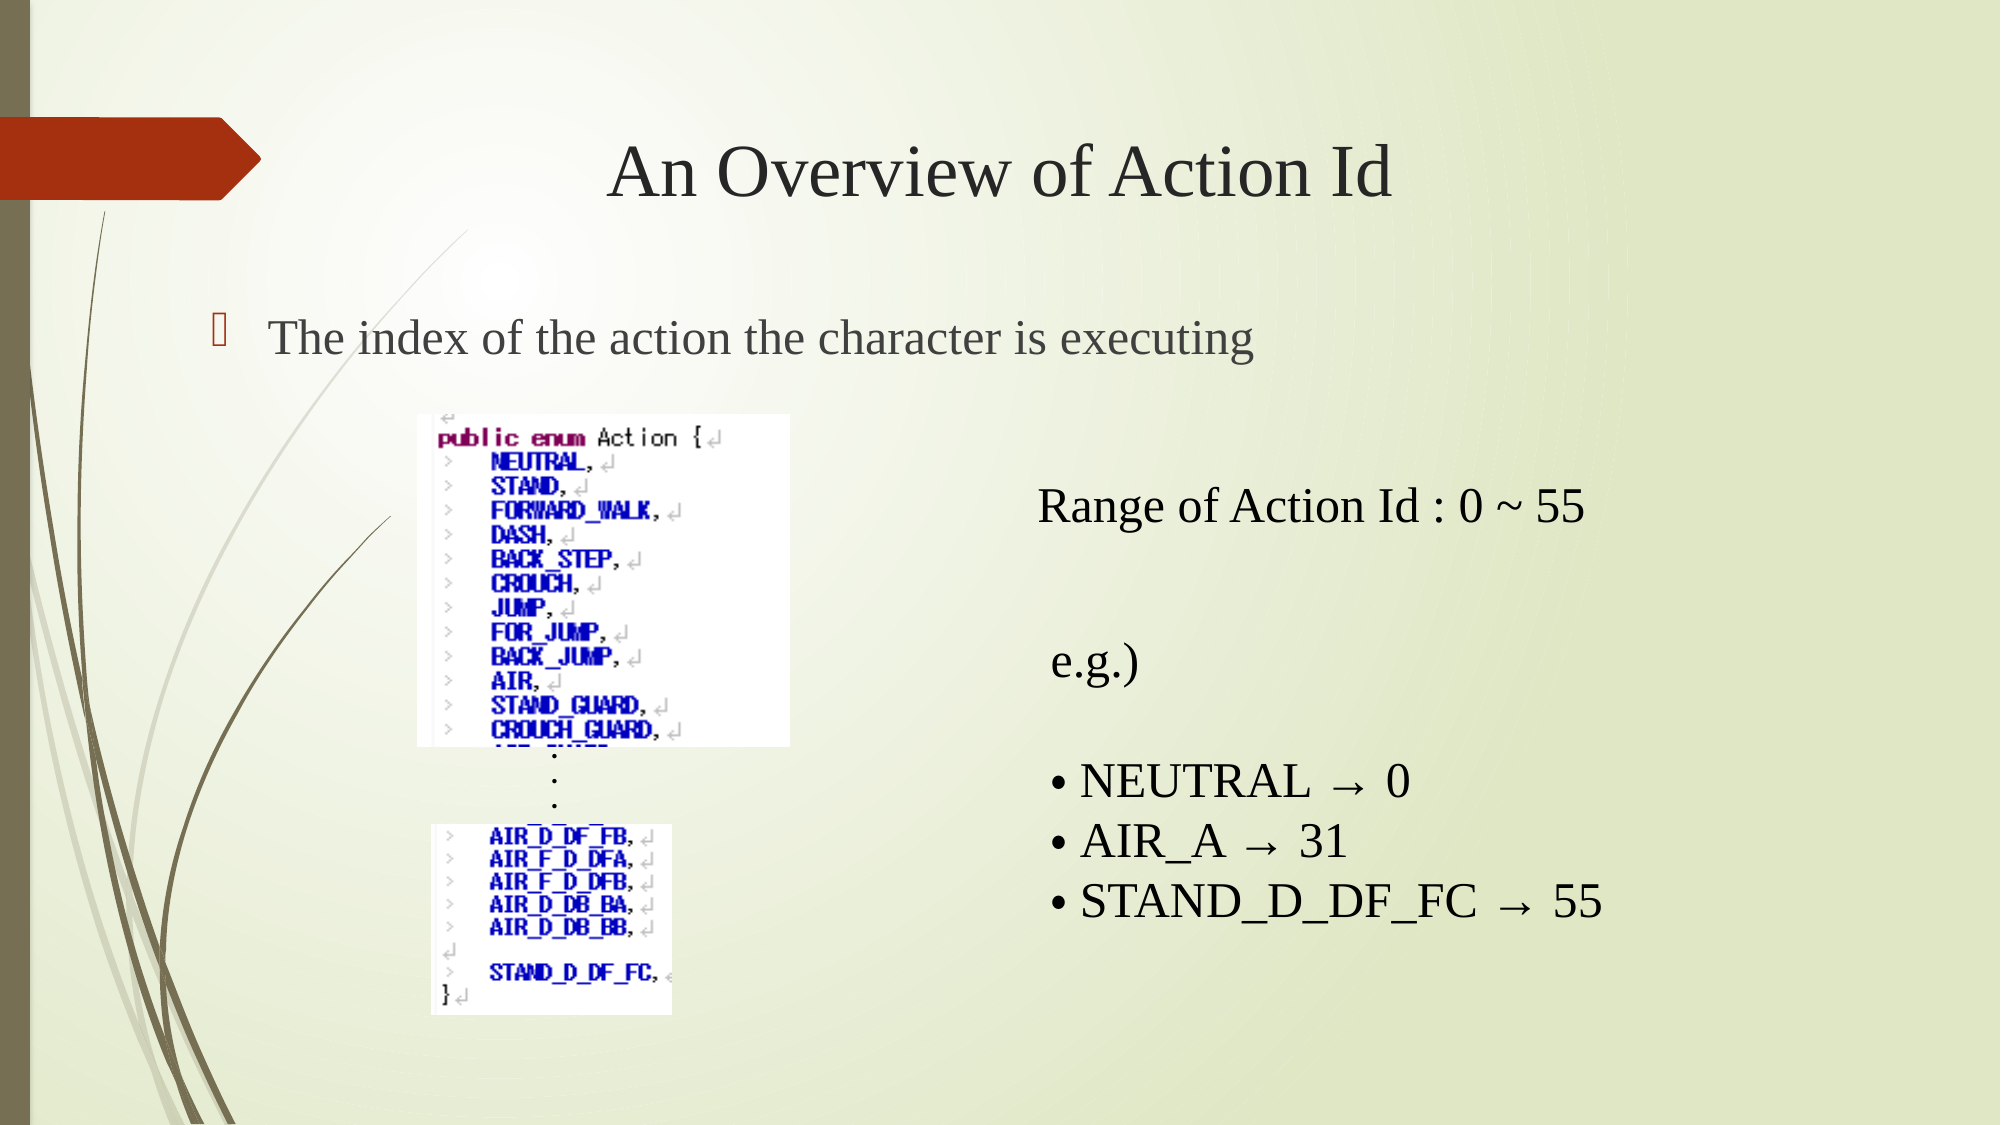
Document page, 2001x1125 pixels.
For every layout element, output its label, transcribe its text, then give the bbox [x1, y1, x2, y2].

list The index of the action the character is executing [196, 174, 1969, 1104]
title An Overview of Action Id [0, 113, 2000, 324]
text_box Range of Action Id : 0 ~ 55 [1022, 464, 1629, 540]
text_box e.g.) ・NEUTRAL → 0 ・AIR_A → 31 ・STAND_D_DF_FC → 55 [1035, 620, 1642, 935]
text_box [417, 414, 790, 1015]
